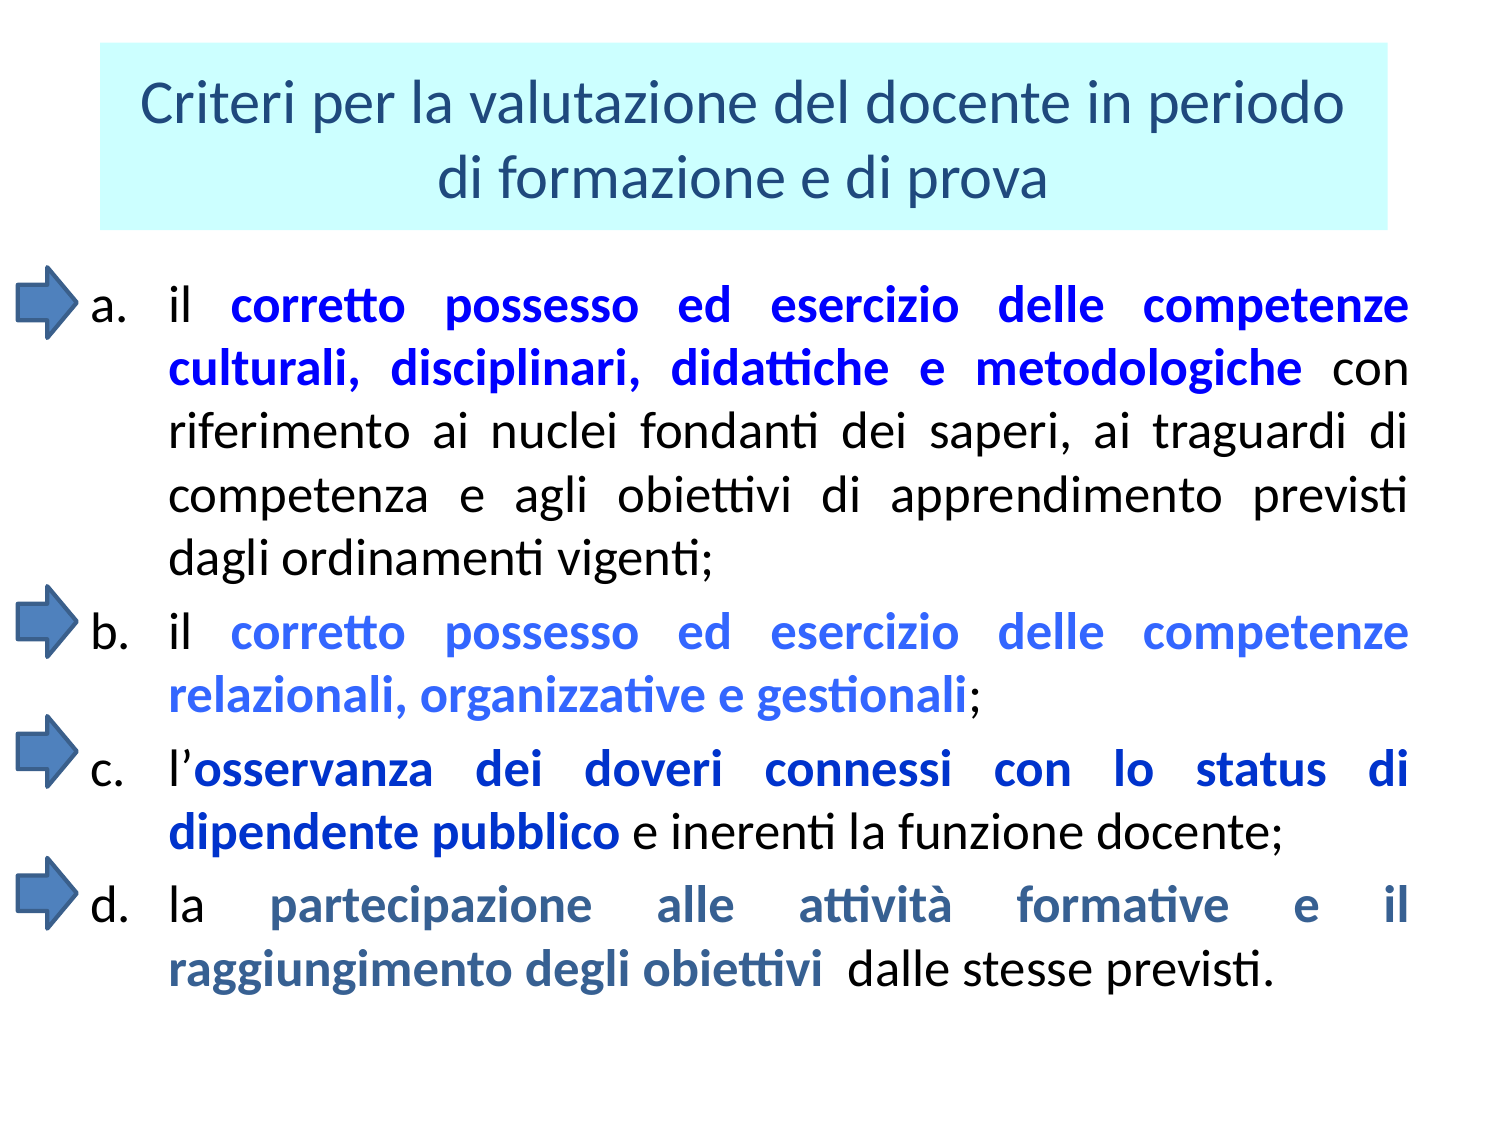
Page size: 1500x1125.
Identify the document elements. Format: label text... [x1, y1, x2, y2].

text_box [15, 584, 79, 659]
text_box [15, 855, 79, 931]
text_box Criteri per la valutazione del docente in periodo di formazione e di prova [100, 42, 1388, 231]
list il corretto possesso ed esercizio delle competenze culturali, disciplinari, didattiche e metodologiche con riferimento ai nuclei fondanti dei saperi, ai traguardi di competenza e agli obiettivi di apprendimento previsti dagli ordinamenti vigenti; il corretto possesso ed esercizio delle competenze relazionali, organizzative e gestionali; l’osservanza dei doveri connessi con lo status di dipendente pubblico e inerenti la funzione docente; la partecipazione alle attività formative e il raggiungimento degli obiettivi dalle stesse previsti. [75, 262, 1425, 1005]
text_box [15, 265, 79, 340]
text_box [15, 714, 79, 789]
